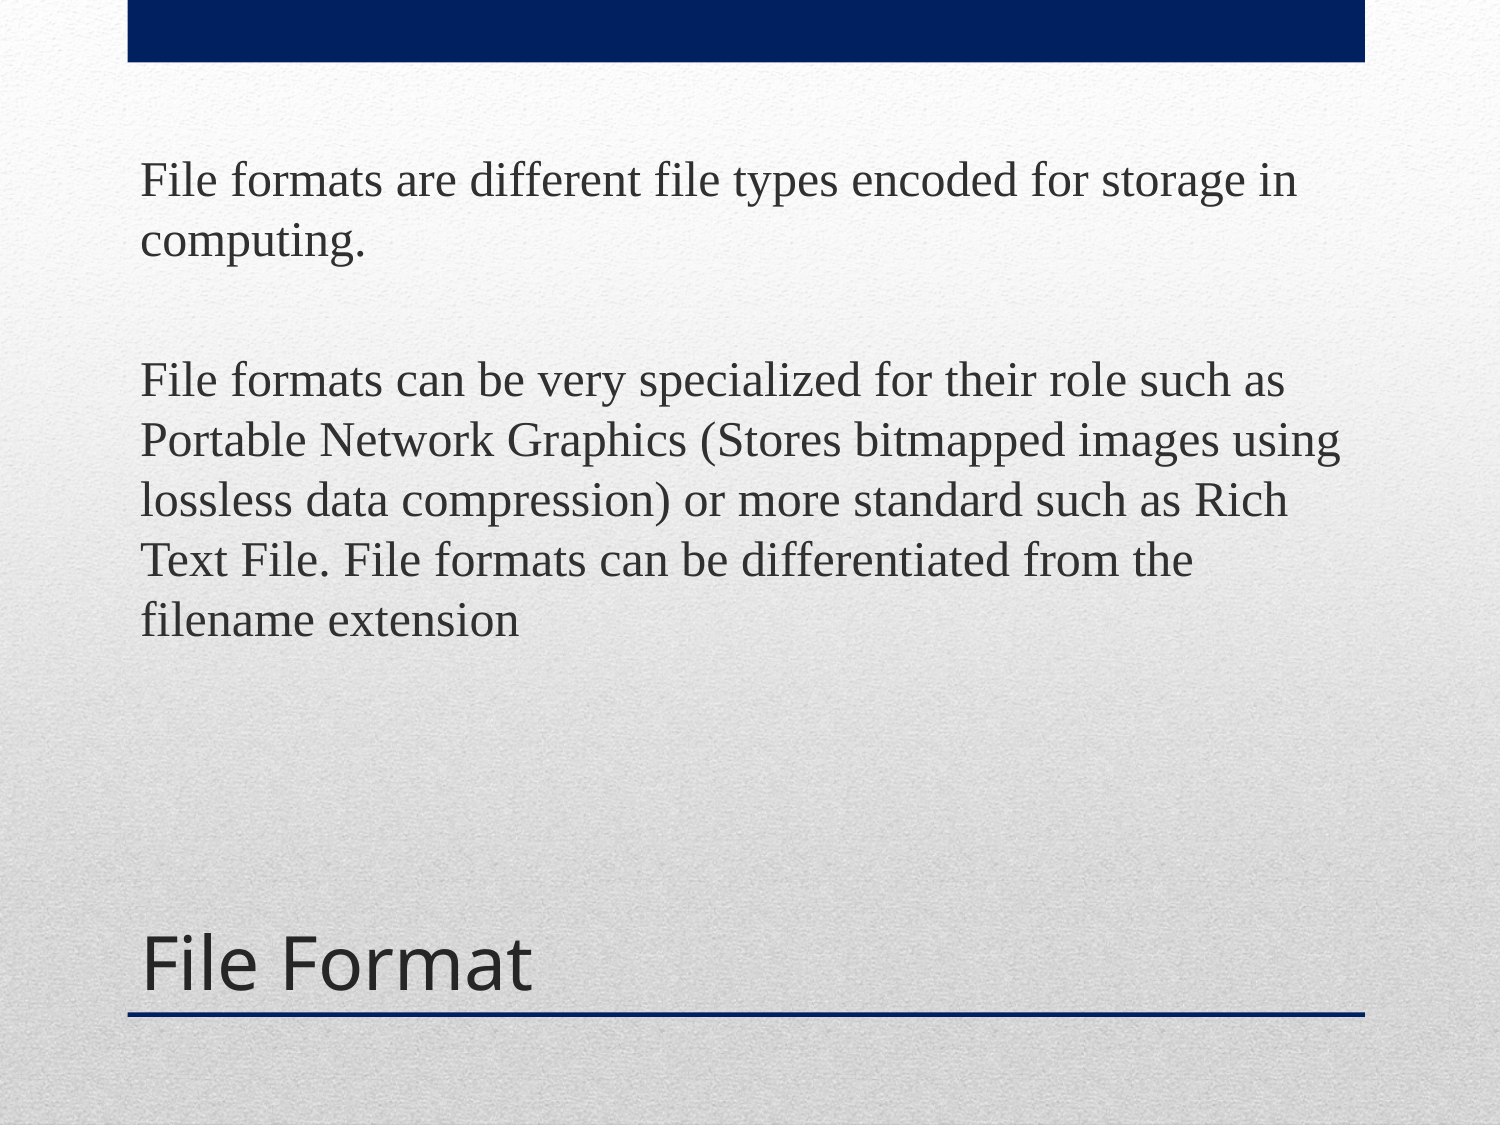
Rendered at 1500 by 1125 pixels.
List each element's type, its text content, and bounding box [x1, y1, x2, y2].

title File Format [125, 750, 1238, 1013]
list File formats are different file types encoded for storage in computing. File formats can be very specialized for their role such as Portable Network Graphics (Stores bitmapped images using lossless data compression) or more standard such as Rich Text File. File formats can be differentiated from the filename extension [125, 112, 1363, 750]
